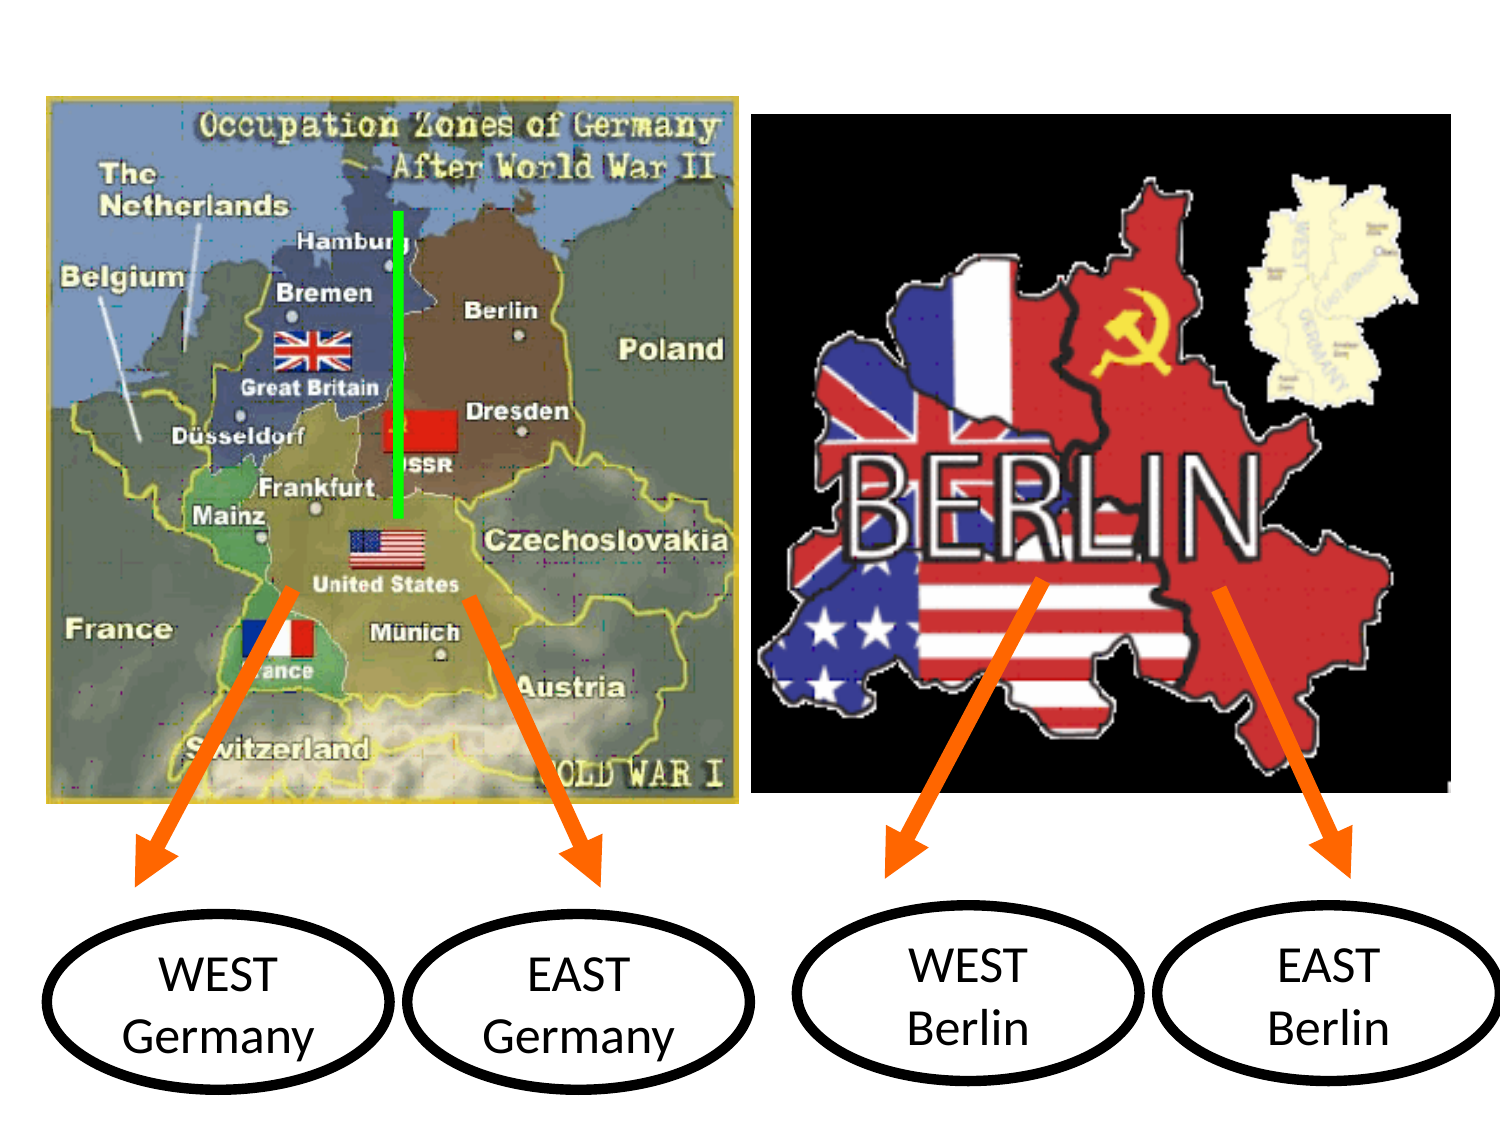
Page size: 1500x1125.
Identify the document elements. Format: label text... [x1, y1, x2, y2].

text_box [884, 802, 926, 879]
picture [750, 113, 1451, 793]
text_box WEST Berlin [796, 905, 1140, 1082]
text_box EAST Germany [407, 913, 750, 1090]
text_box [566, 813, 602, 888]
text_box [1315, 802, 1352, 879]
text_box WEST Germany [46, 913, 390, 1090]
picture [46, 96, 739, 804]
text_box [134, 813, 175, 888]
text_box EAST Berlin [1157, 905, 1500, 1082]
